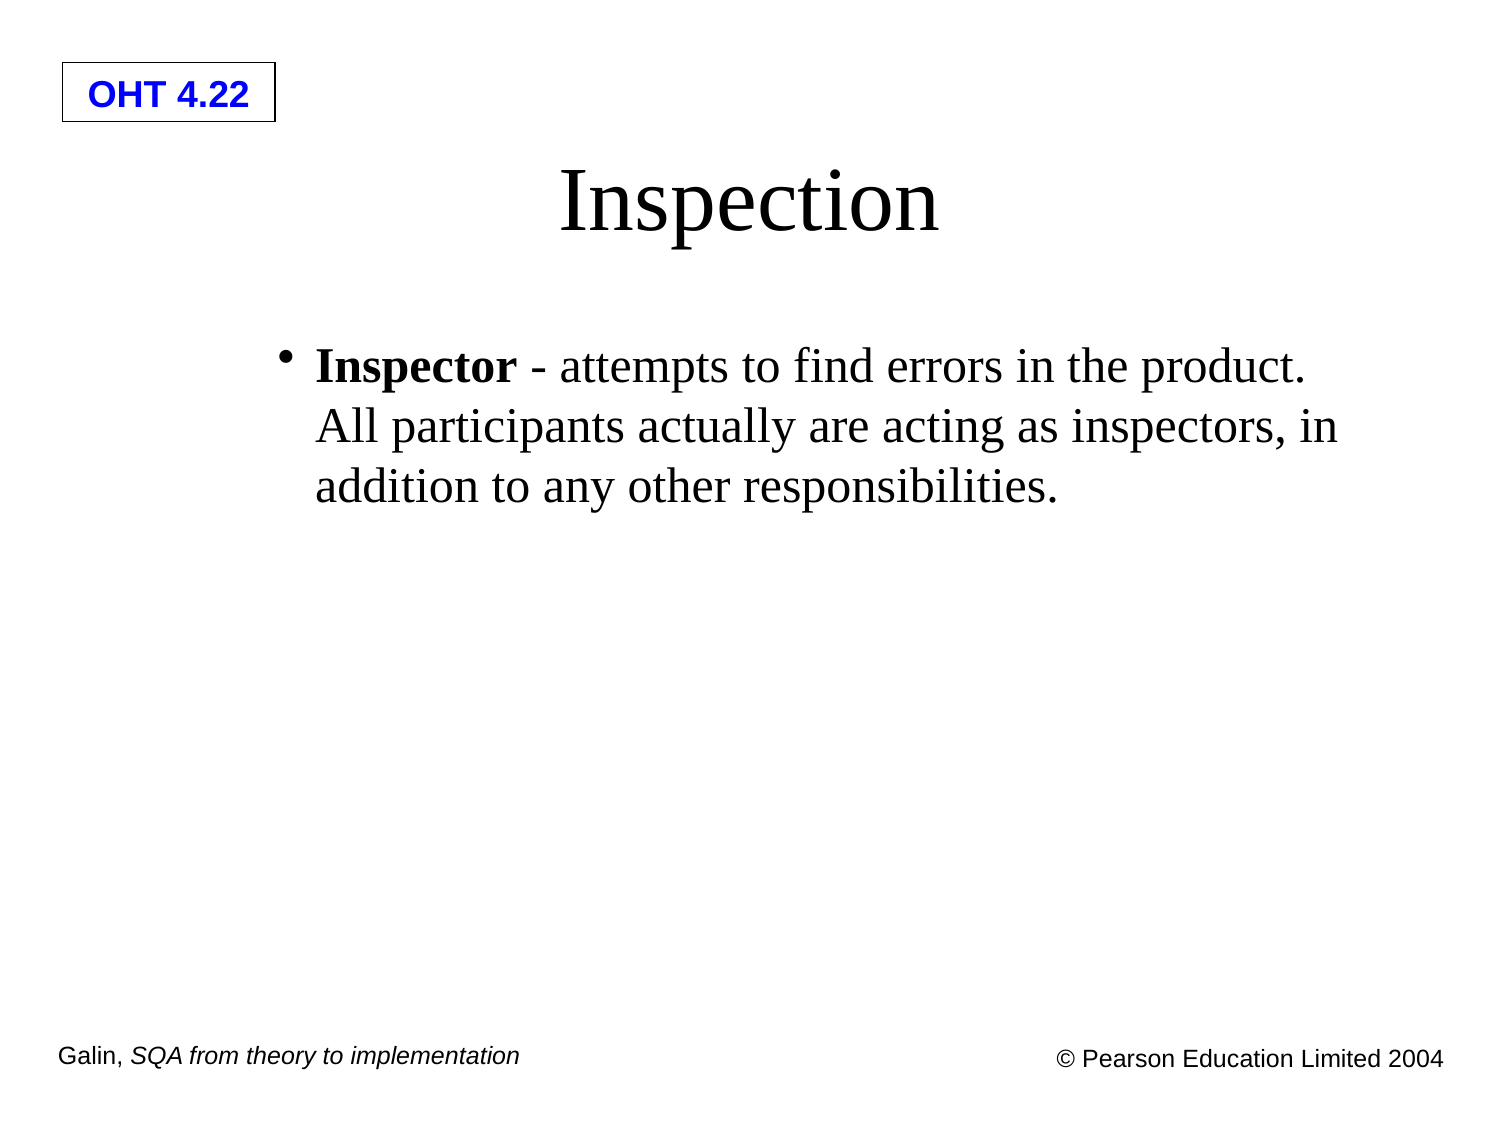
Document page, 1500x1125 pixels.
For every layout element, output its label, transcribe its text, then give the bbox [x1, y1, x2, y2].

title Inspection [112, 99, 1388, 288]
list Inspector - attempts to find errors in the product. All participants actually are acting as inspectors, in addition to any other responsibilities. [112, 324, 1388, 1001]
